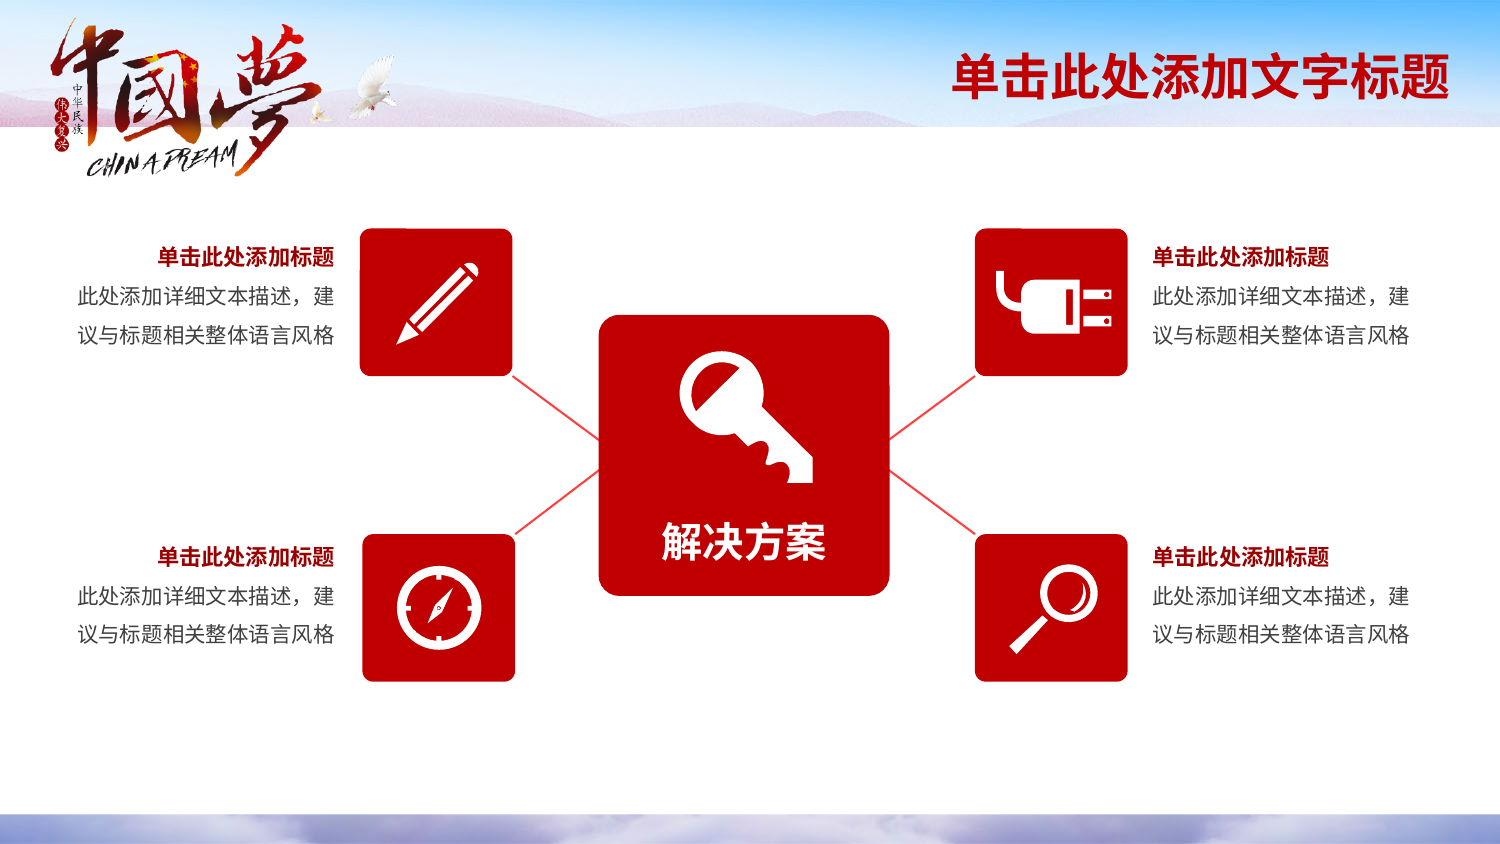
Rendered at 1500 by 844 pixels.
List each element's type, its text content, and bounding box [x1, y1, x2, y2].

text_box 单击此处添加标题 此处添加详细文本描述，建议与标题相关整体语言风格 [1137, 222, 1438, 355]
text_box [679, 351, 813, 483]
text_box 单击此处添加标题 此处添加详细文本描述，建议与标题相关整体语言风格 [49, 222, 350, 355]
text_box 单击此处添加标题 此处添加详细文本描述，建议与标题相关整体语言风格 [1137, 522, 1438, 655]
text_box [512, 376, 619, 455]
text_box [396, 259, 482, 345]
text_box 解决方案 [640, 508, 848, 574]
picture [0, 0, 1500, 178]
text_box [358, 227, 514, 378]
picture [0, 815, 1500, 844]
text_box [996, 270, 1112, 334]
text_box [973, 533, 1129, 683]
text_box [973, 227, 1129, 378]
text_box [868, 376, 975, 454]
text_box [1009, 561, 1101, 655]
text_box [396, 565, 482, 650]
text_box [361, 533, 517, 683]
text_box 单击此处添加标题 此处添加详细文本描述，建议与标题相关整体语言风格 [49, 522, 350, 655]
text_box [597, 313, 891, 598]
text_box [515, 454, 619, 535]
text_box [868, 454, 975, 535]
